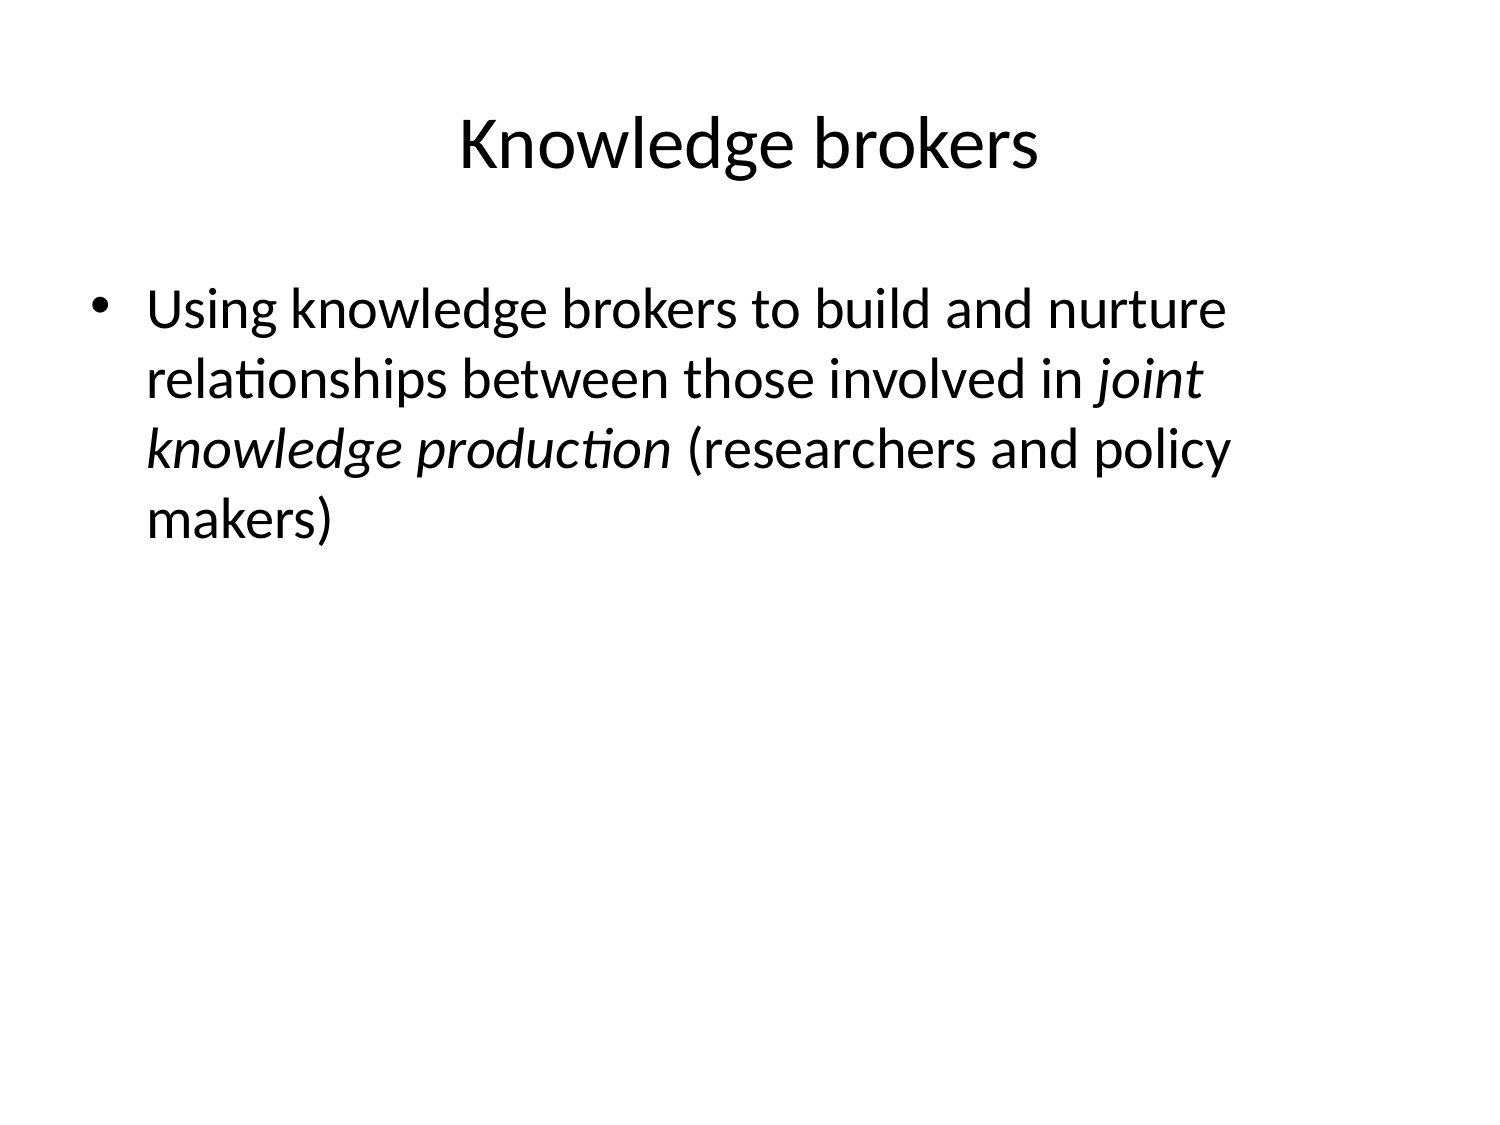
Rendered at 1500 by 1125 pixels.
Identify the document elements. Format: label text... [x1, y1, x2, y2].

list Using knowledge brokers to build and nurture relationships between those involved in joint knowledge production (researchers and policy makers) [75, 262, 1425, 1005]
title Knowledge brokers [75, 45, 1425, 233]
